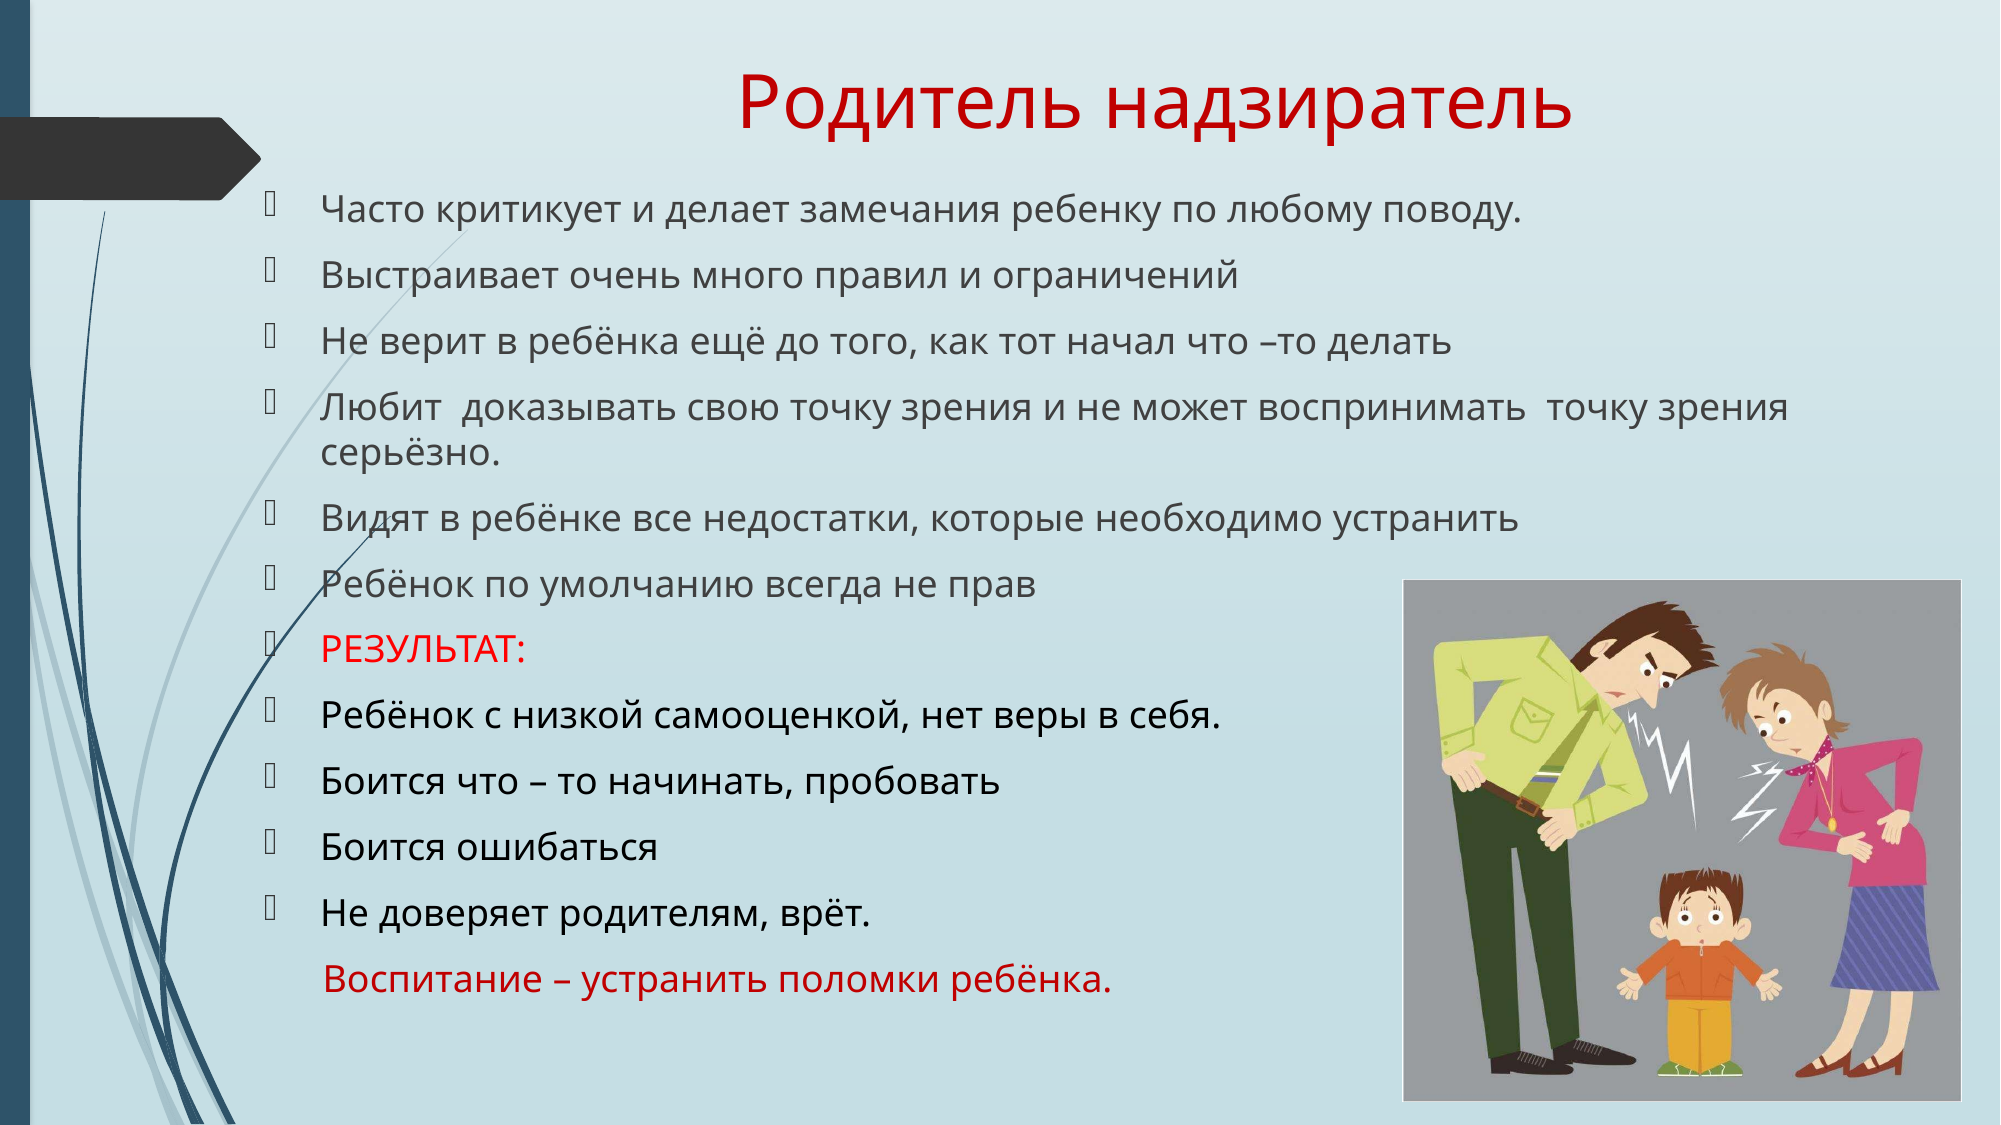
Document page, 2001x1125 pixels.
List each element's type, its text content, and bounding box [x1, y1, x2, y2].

title Родитель надзиратель [425, 46, 1888, 156]
list Часто критикует и делает замечания ребенку по любому поводу. Выстраивает очень много правил и ограничений Не верит в ребёнка ещё до того, как тот начал что –то делать Любит доказывать свою точку зрения и не может воспринимать точку зрения серьёзно. Видят в ребёнке все недостатки, которые необходимо устранить Ребёнок по умолчанию всегда не прав РЕЗУЛЬТАТ: Ребёнок с низкой самооценкой, нет веры в себя. Боится что – то начинать, пробовать Боится ошибаться Не доверяет родителям, врёт. Воспитание – устранить поломки ребёнка. [248, 177, 1888, 1079]
picture [1402, 578, 1962, 1102]
